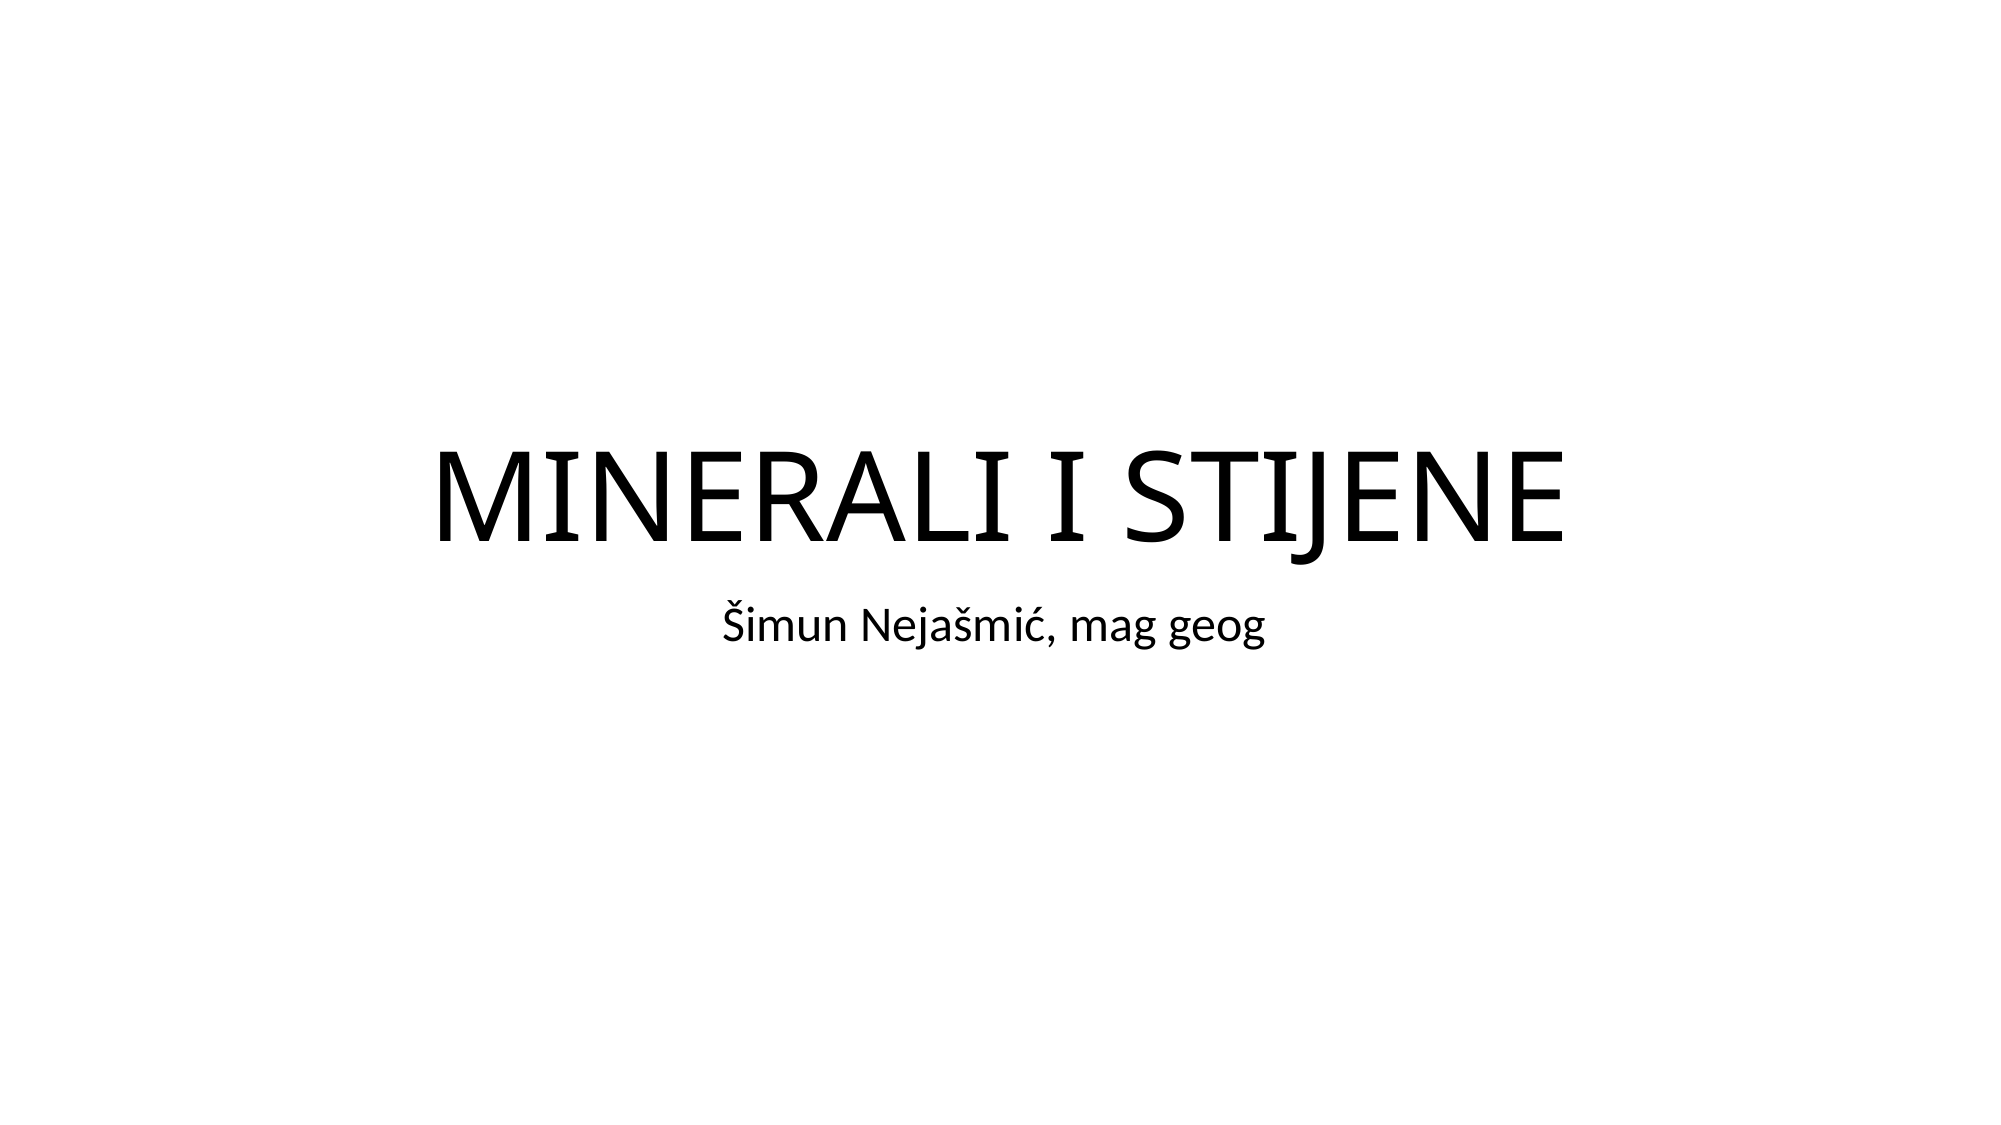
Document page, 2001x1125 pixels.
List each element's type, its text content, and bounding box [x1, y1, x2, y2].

title MINERALI I STIJENE [249, 184, 1750, 576]
subtitle Šimun Nejašmić, mag geog [249, 590, 1750, 863]
